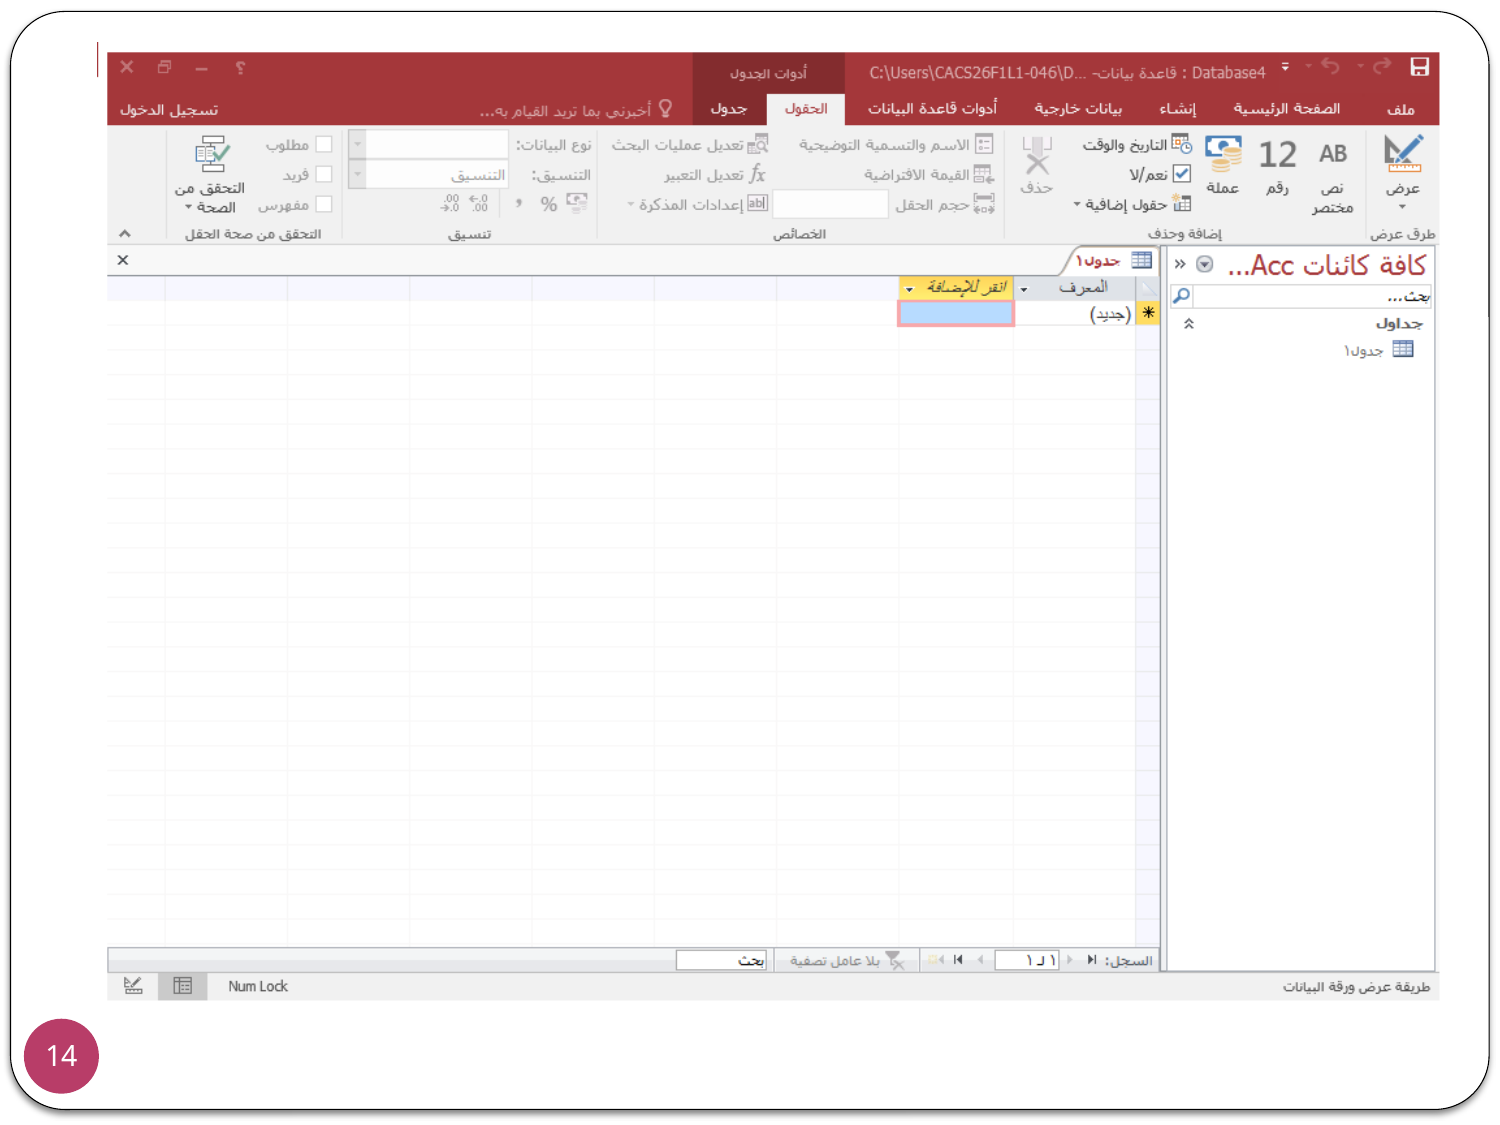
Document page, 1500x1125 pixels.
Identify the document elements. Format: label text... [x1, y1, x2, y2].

slide_number 14 [23, 1018, 99, 1094]
picture [96, 42, 1450, 1011]
